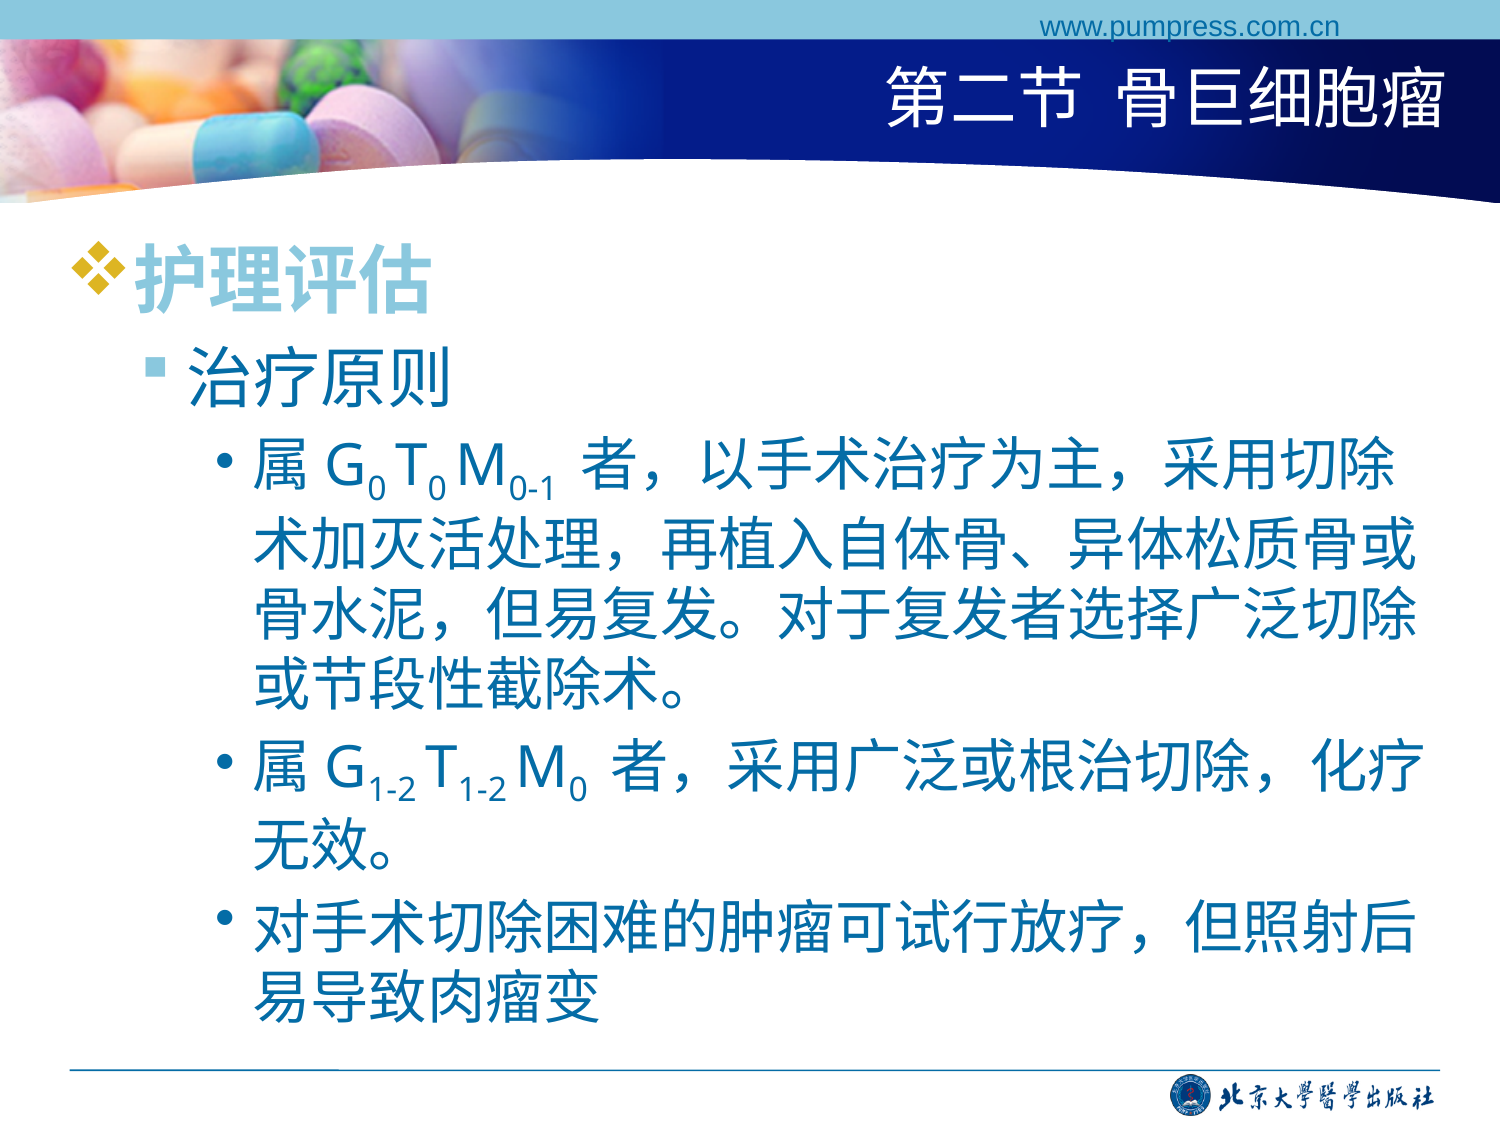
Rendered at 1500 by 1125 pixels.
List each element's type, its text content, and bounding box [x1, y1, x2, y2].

title 第二节 骨巨细胞瘤 [137, 49, 1463, 143]
slide_number www.pumpress.com.cn [1025, 0, 1463, 38]
picture [1170, 1074, 1436, 1118]
list 护理评估 治疗原则 属G0 T0 M0-1 者，以手术治疗为主，采用切除术加灭活处理，再植入自体骨、异体松质骨或骨水泥，但易复发。对于复发者选择广泛切除或节段性截除术。 属G1-2 T1-2 M0 者，采用广泛或根治切除，化疗无效。 对手术切除困难的肿瘤可试行放疗，但照射后易导致肉瘤变 [49, 224, 1463, 1026]
picture [0, 40, 1500, 203]
